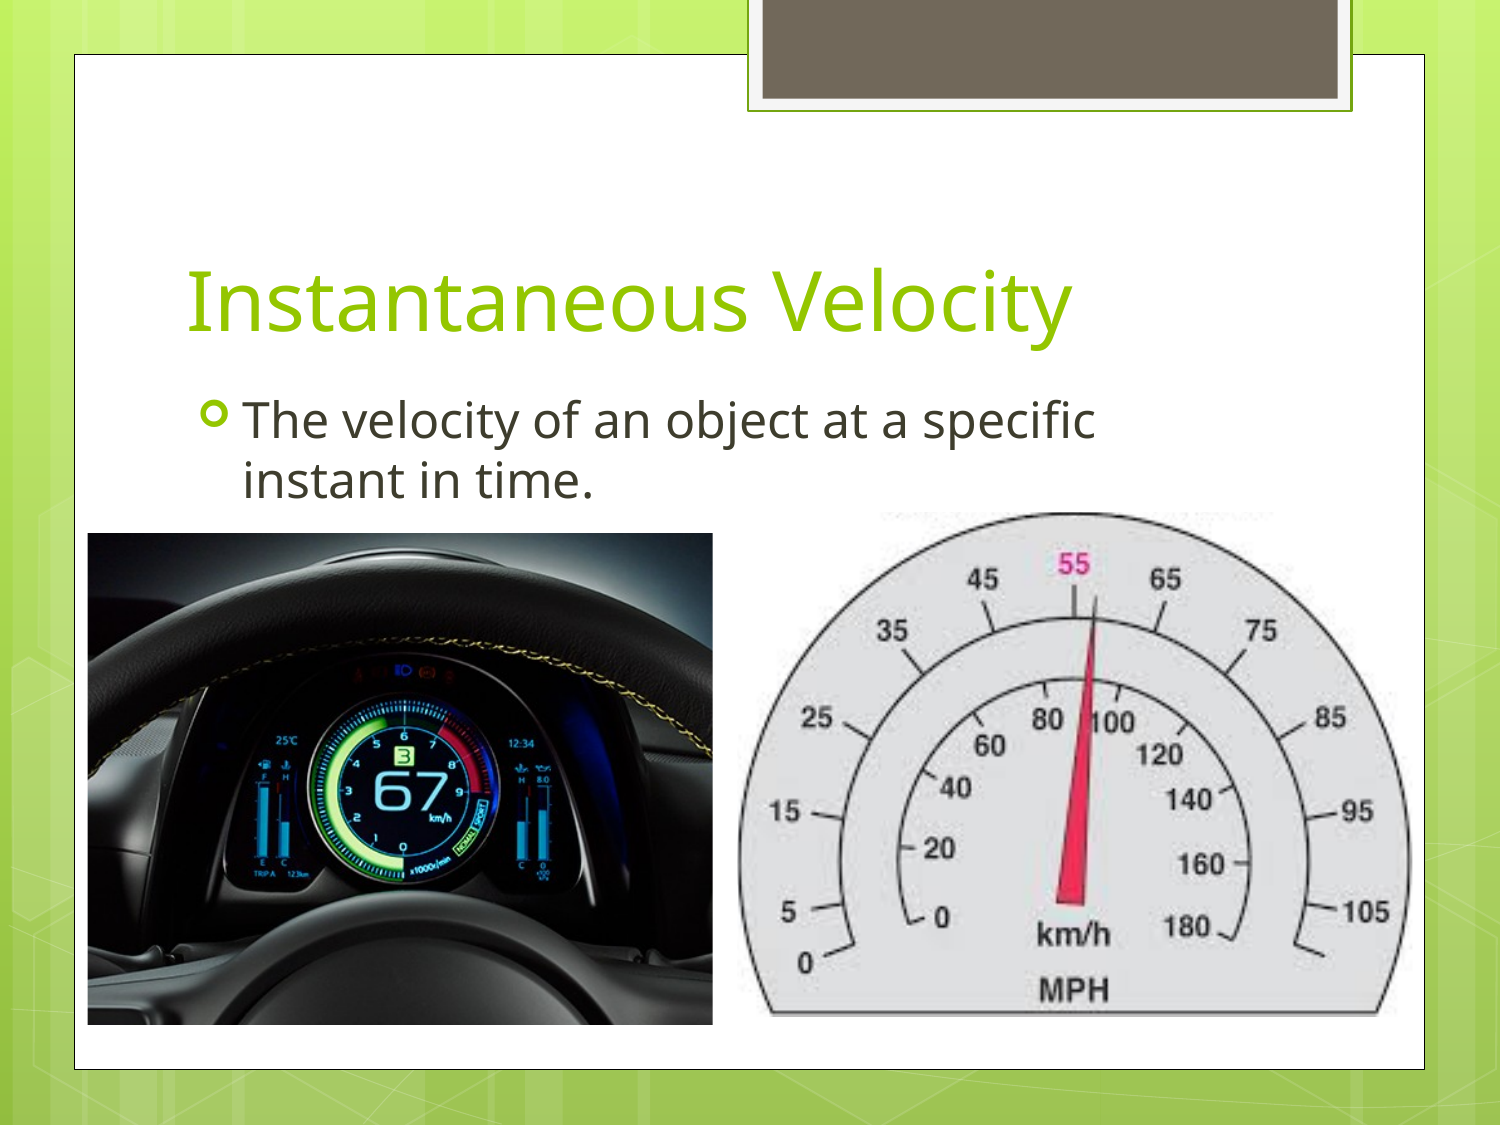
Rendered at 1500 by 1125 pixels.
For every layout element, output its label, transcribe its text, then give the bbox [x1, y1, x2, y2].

list The velocity of an object at a specific instant in time. [171, 381, 1283, 957]
picture [87, 533, 713, 1026]
picture [737, 512, 1413, 1017]
title Instantaneous Velocity [171, 168, 1324, 357]
